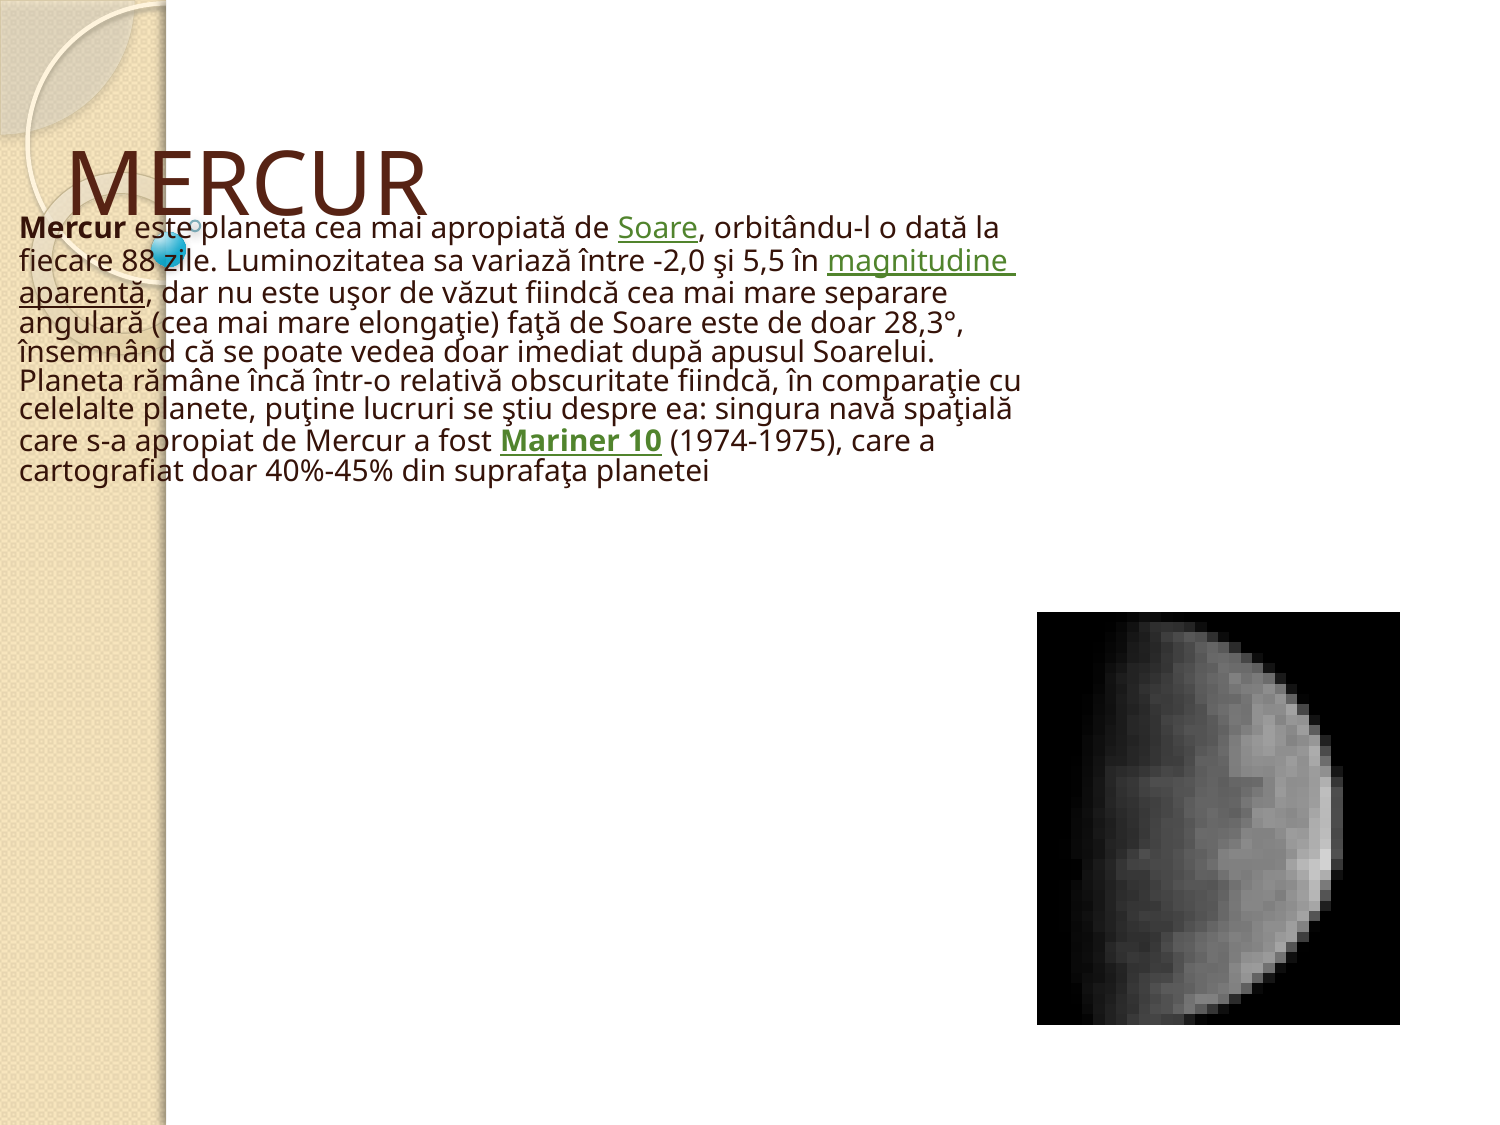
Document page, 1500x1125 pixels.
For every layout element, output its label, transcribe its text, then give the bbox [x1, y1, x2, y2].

title MERCUR [50, 0, 1325, 242]
picture [1037, 612, 1401, 1026]
subtitle Mercur este planeta cea mai apropiată de Soare, orbitându-l o dată la fiecare 88 zile. Luminozitatea sa variază între -2,0 şi 5,5 în magnitudine aparentă, dar nu este uşor de văzut fiindcă cea mai mare separare angulară (cea mai mare elongaţie) faţă de Soare este de doar 28,3°, însemnând că se poate vedea doar imediat după apusul Soarelui. Planeta rămâne încă într-o relativă obscuritate fiindcă, în comparaţie cu celelalte planete, puţine lucruri se ştiu despre ea: singura navă spaţială care s-a apropiat de Mercur a fost Mariner 10 (1974-1975), care a cartografiat doar 40%-45% din suprafaţa planetei [0, 212, 1051, 501]
